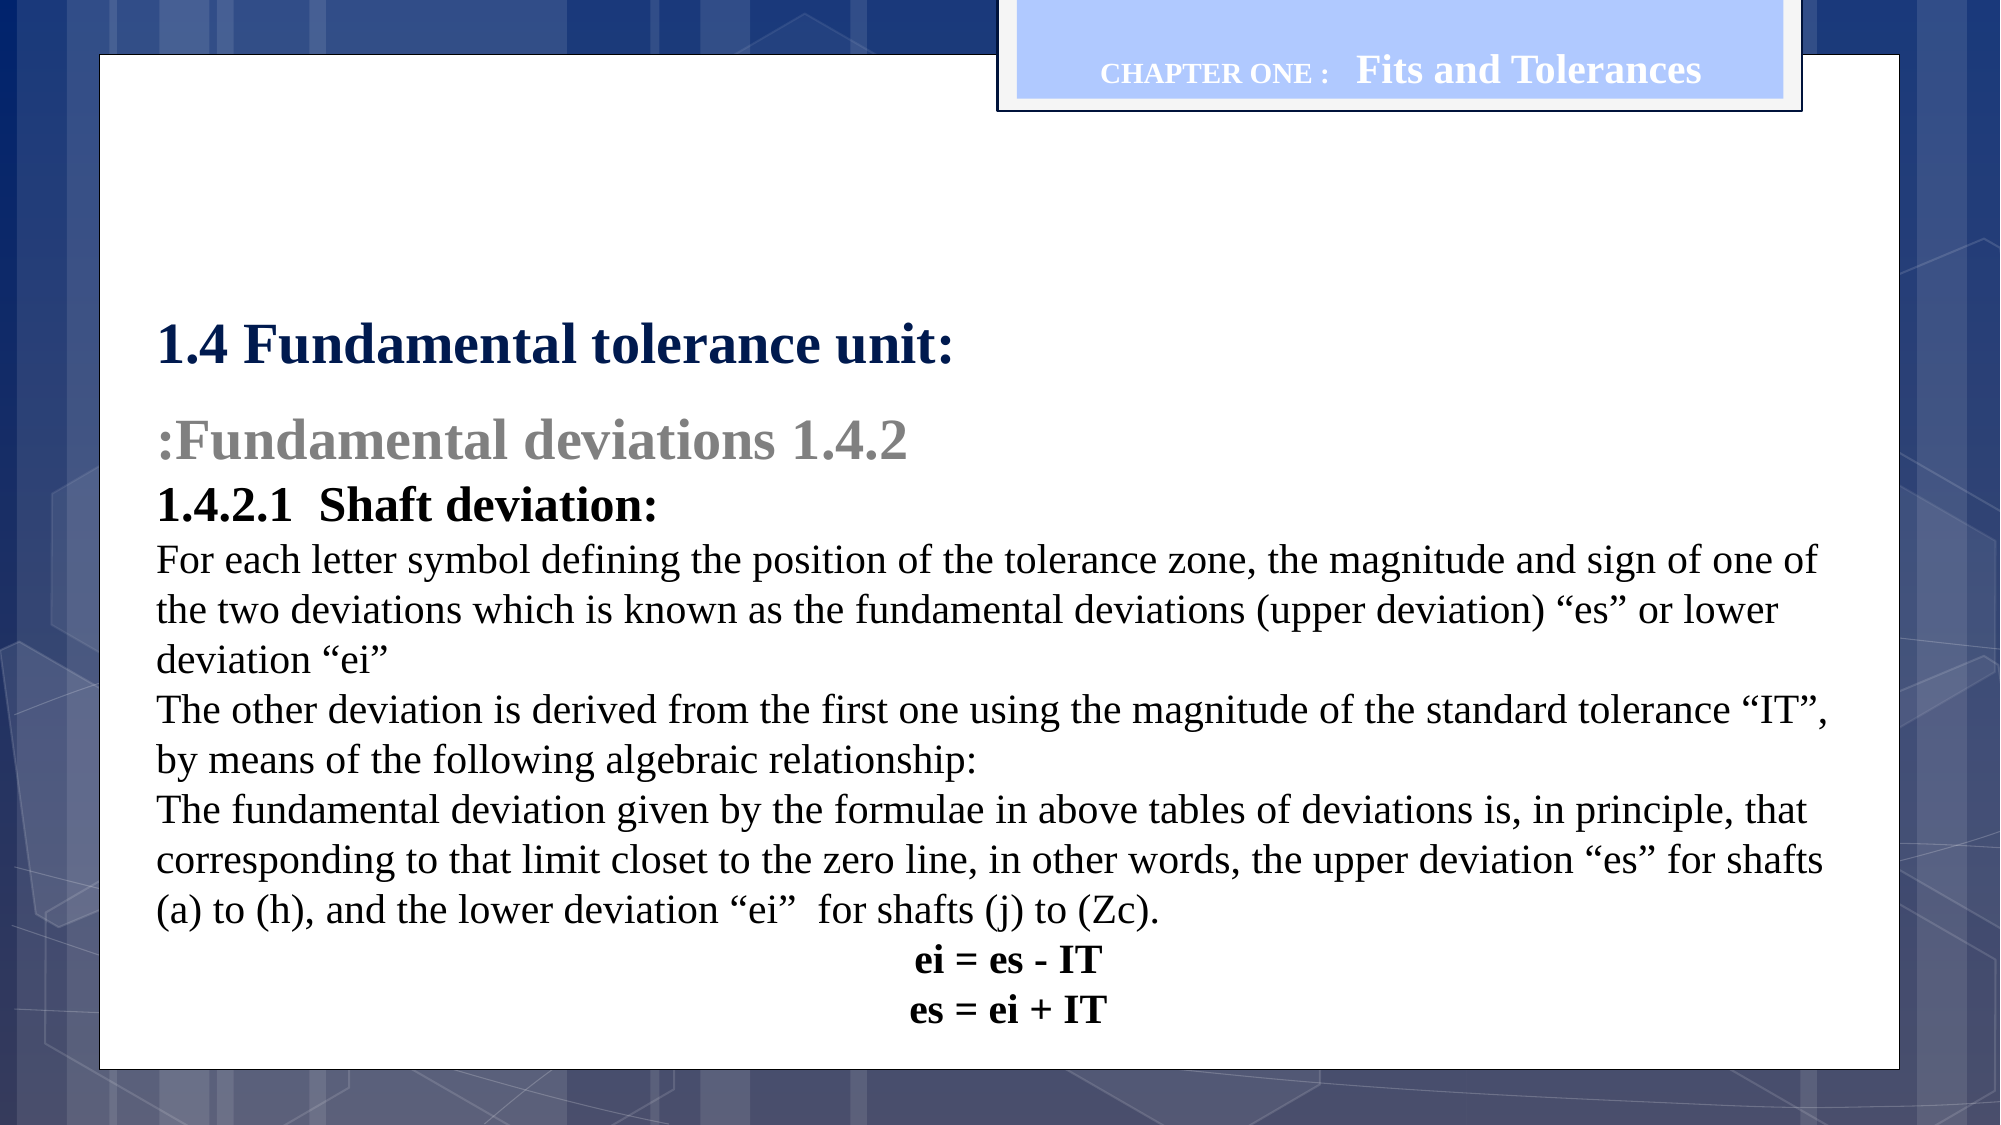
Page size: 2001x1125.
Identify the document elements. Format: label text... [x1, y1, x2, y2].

text_box CHAPTER ONE : Fits and Tolerances [942, 0, 1860, 106]
text_box 1.4 Fundamental tolerance unit: 1.4.2 Fundamental deviations: 1.4.2.1 Shaft deviation: For each letter symbol defining the position of the tolerance zone, the magnitude and sign of one of the two deviations which is known as the fundamental deviations (upper deviation) “es” or lower deviation “ei” The other deviation is derived from the first one using the magnitude of the standard tolerance “IT”, by means of the following algebraic relationship: The fundamental deviation given by the formulae in above tables of deviations is, in principle, that corresponding to that limit closet to the zero line, in other words, the upper deviation “es” for shafts (a) to (h), and the lower deviation “ei” for shafts (j) to (Zc). ei = es - IT es = ei + IT [141, 159, 1877, 1125]
